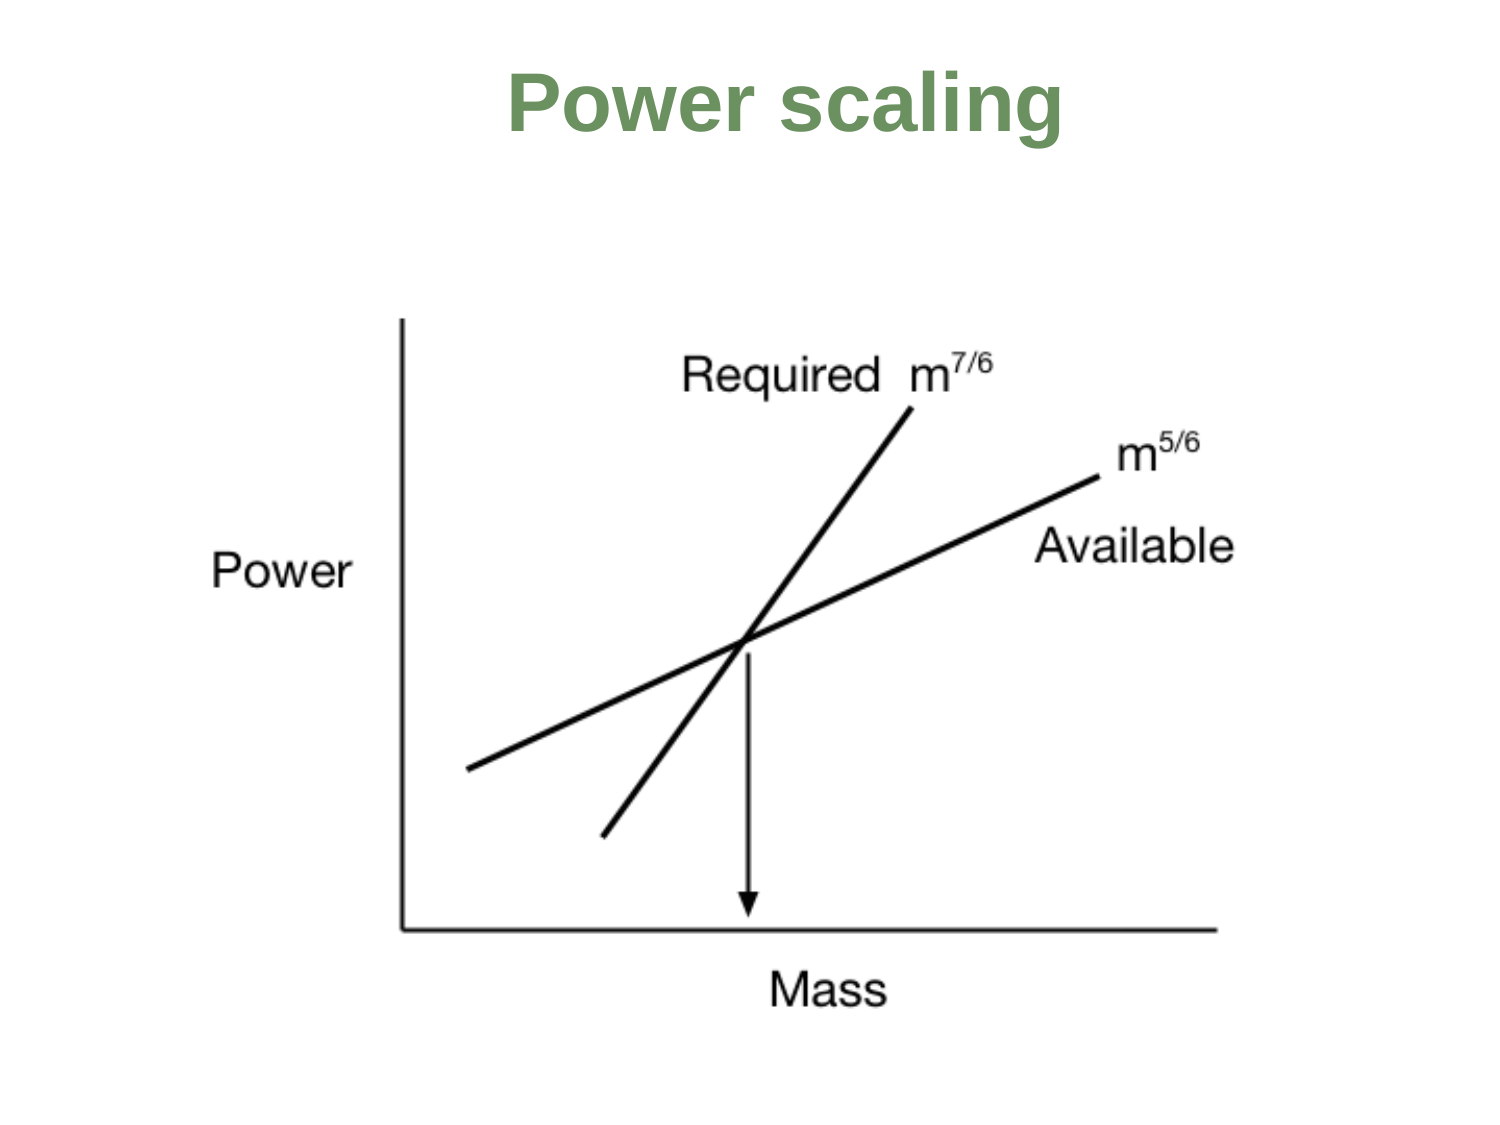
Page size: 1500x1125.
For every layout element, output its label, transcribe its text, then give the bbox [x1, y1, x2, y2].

picture [111, 196, 1371, 1060]
title Power scaling [288, 0, 1290, 194]
